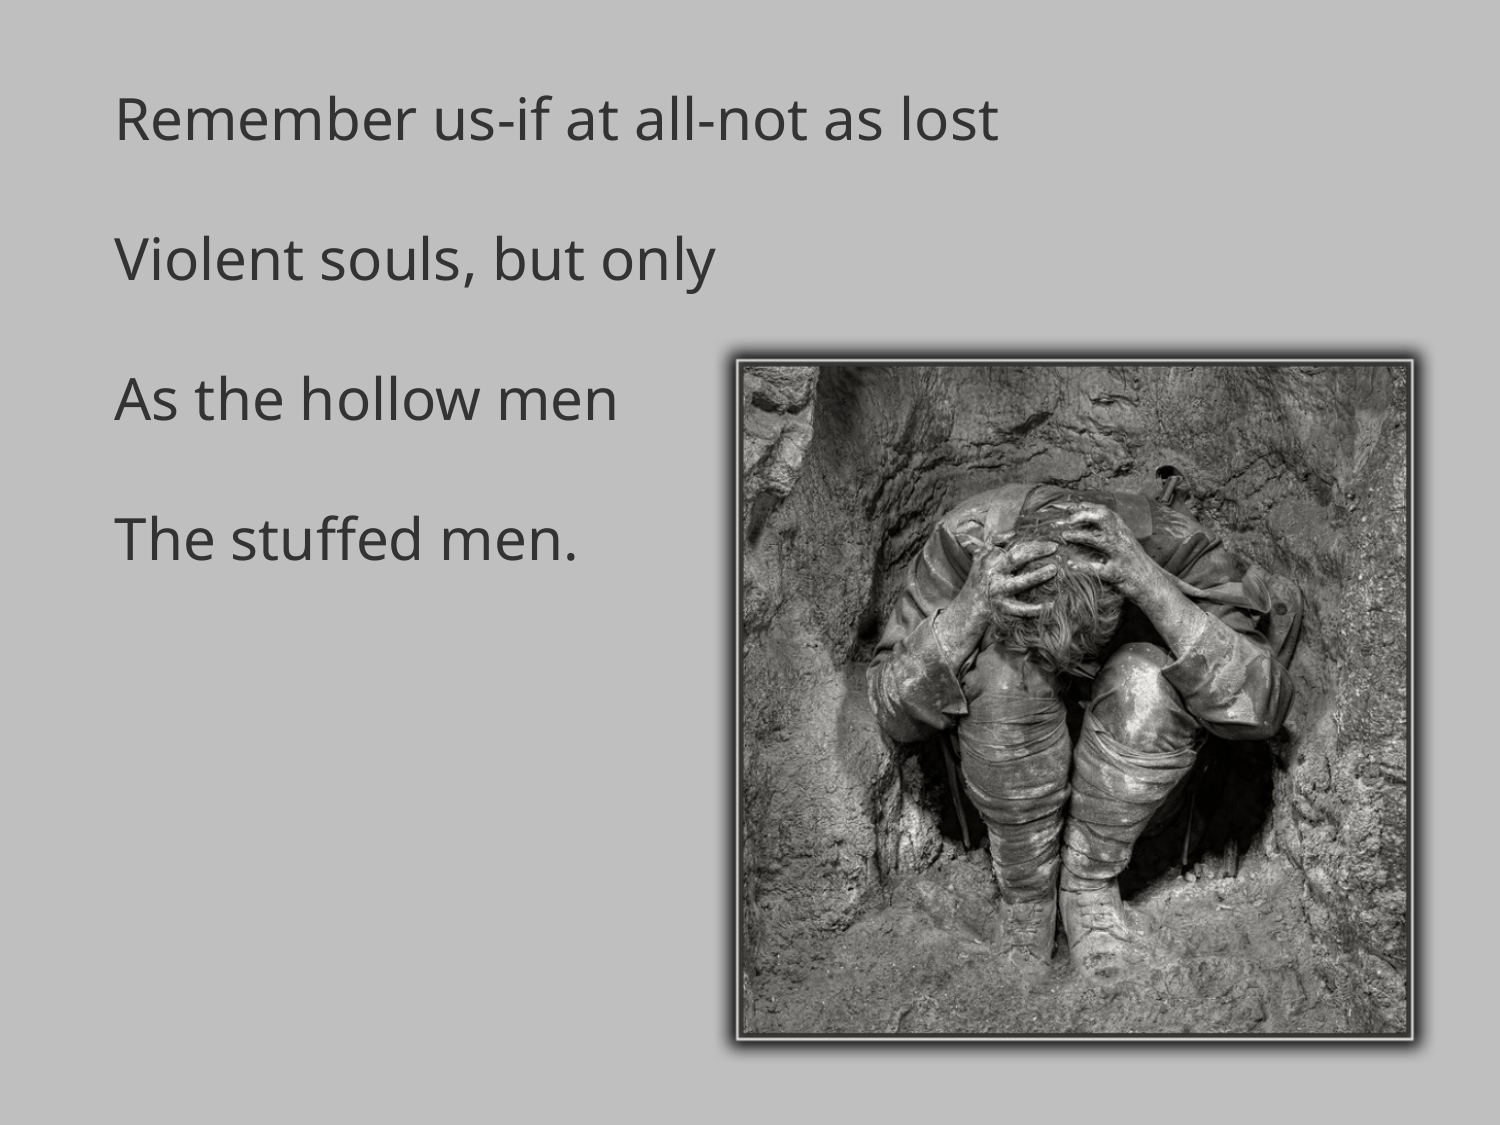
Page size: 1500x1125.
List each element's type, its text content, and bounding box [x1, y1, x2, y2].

picture [712, 335, 1438, 1065]
text_box Remember us-if at all-not as lost Violent souls, but only As the hollow men The stuffed men. [99, 75, 1225, 580]
